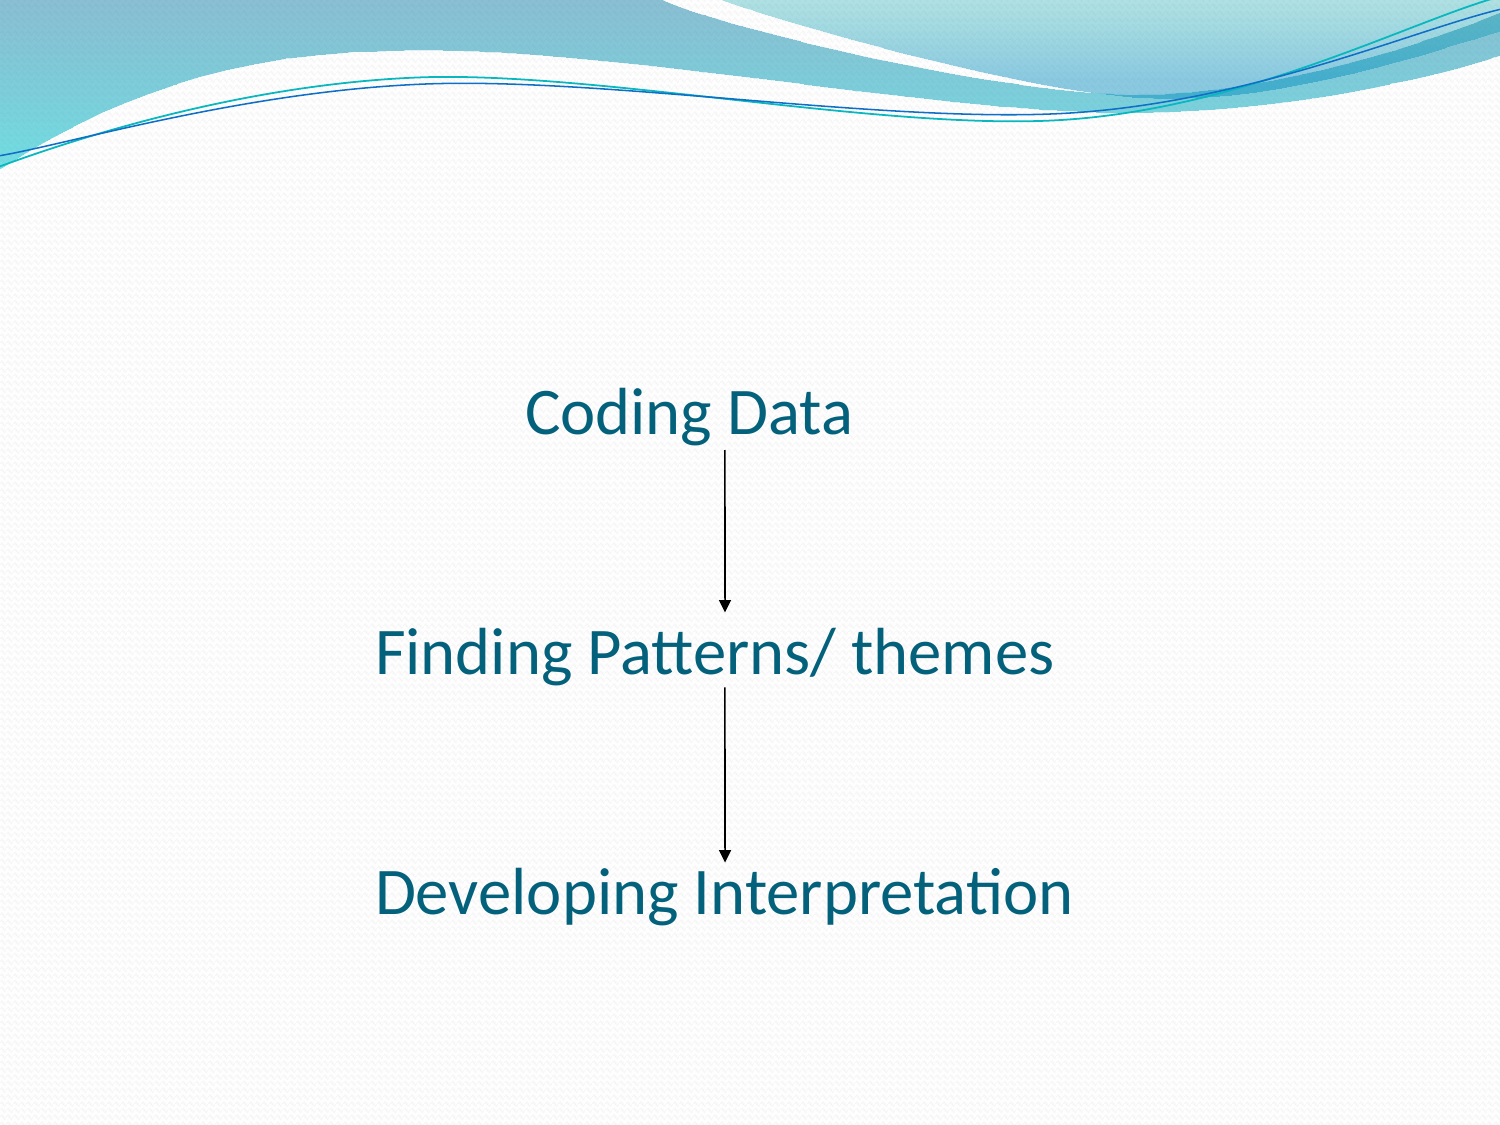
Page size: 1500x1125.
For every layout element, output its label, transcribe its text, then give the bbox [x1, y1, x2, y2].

title Coding Data Finding Patterns/ themes Developing Interpretation [74, 44, 1426, 1088]
text_box [718, 449, 732, 613]
text_box [718, 687, 732, 863]
